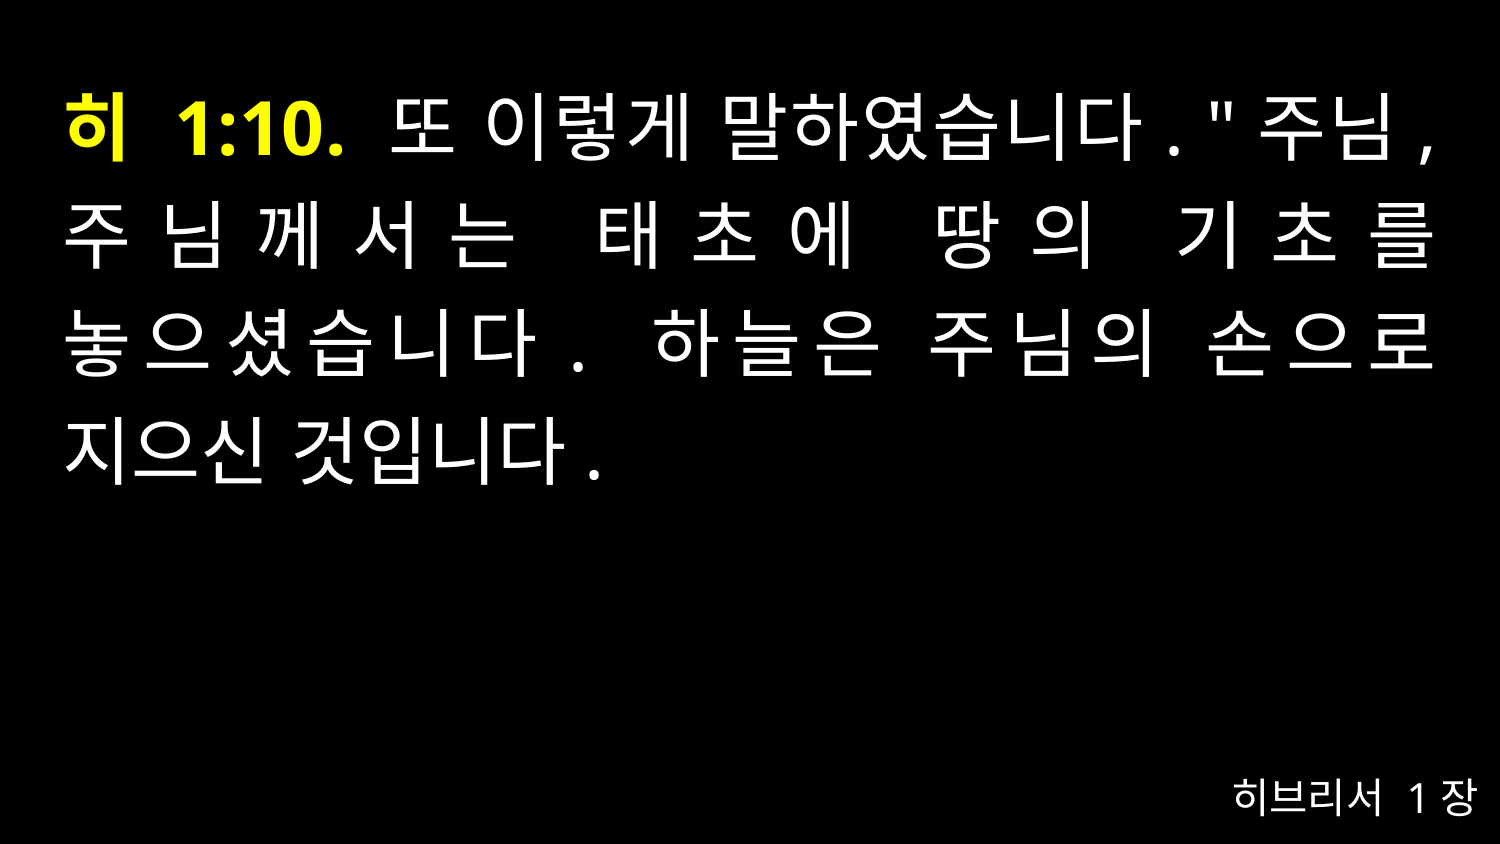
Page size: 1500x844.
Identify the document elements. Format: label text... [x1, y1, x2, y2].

subtitle 히브리서 1장 [916, 770, 1500, 844]
title 히 1:10. 또 이렇게 말하였습니다. "주님, 주님께서는 태초에 땅의 기초를 놓으셨습니다. 하늘은 주님의 손으로 지으신 것입니다. [0, 0, 1500, 844]
